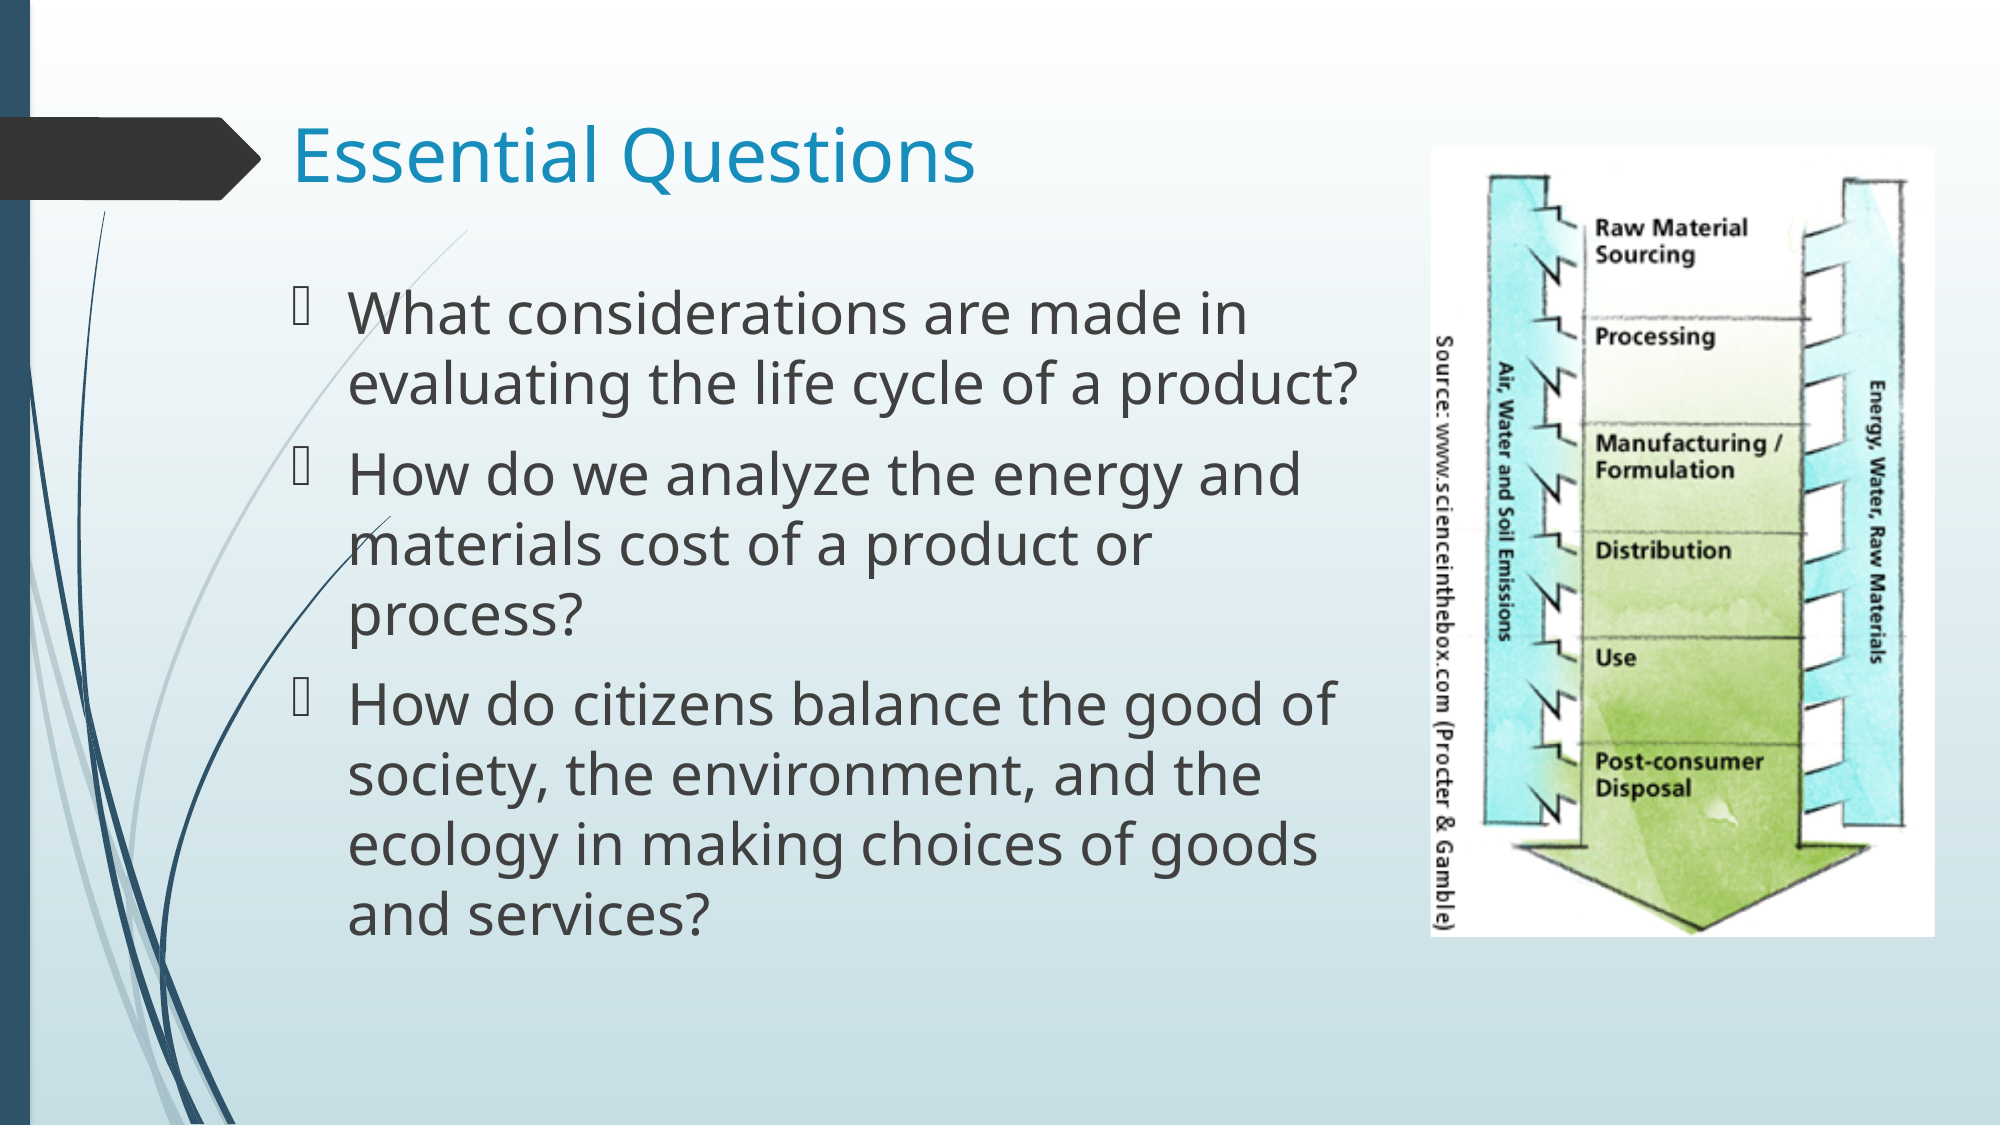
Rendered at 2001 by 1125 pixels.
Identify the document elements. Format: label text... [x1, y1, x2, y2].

picture [1287, 148, 2000, 936]
list What considerations are made in evaluating the life cycle of a product? How do we analyze the energy and materials cost of a product or process? How do citizens balance the good of society, the environment, and the ecology in making choices of goods and services? [276, 269, 1384, 980]
title Essential Questions [276, 99, 1841, 289]
